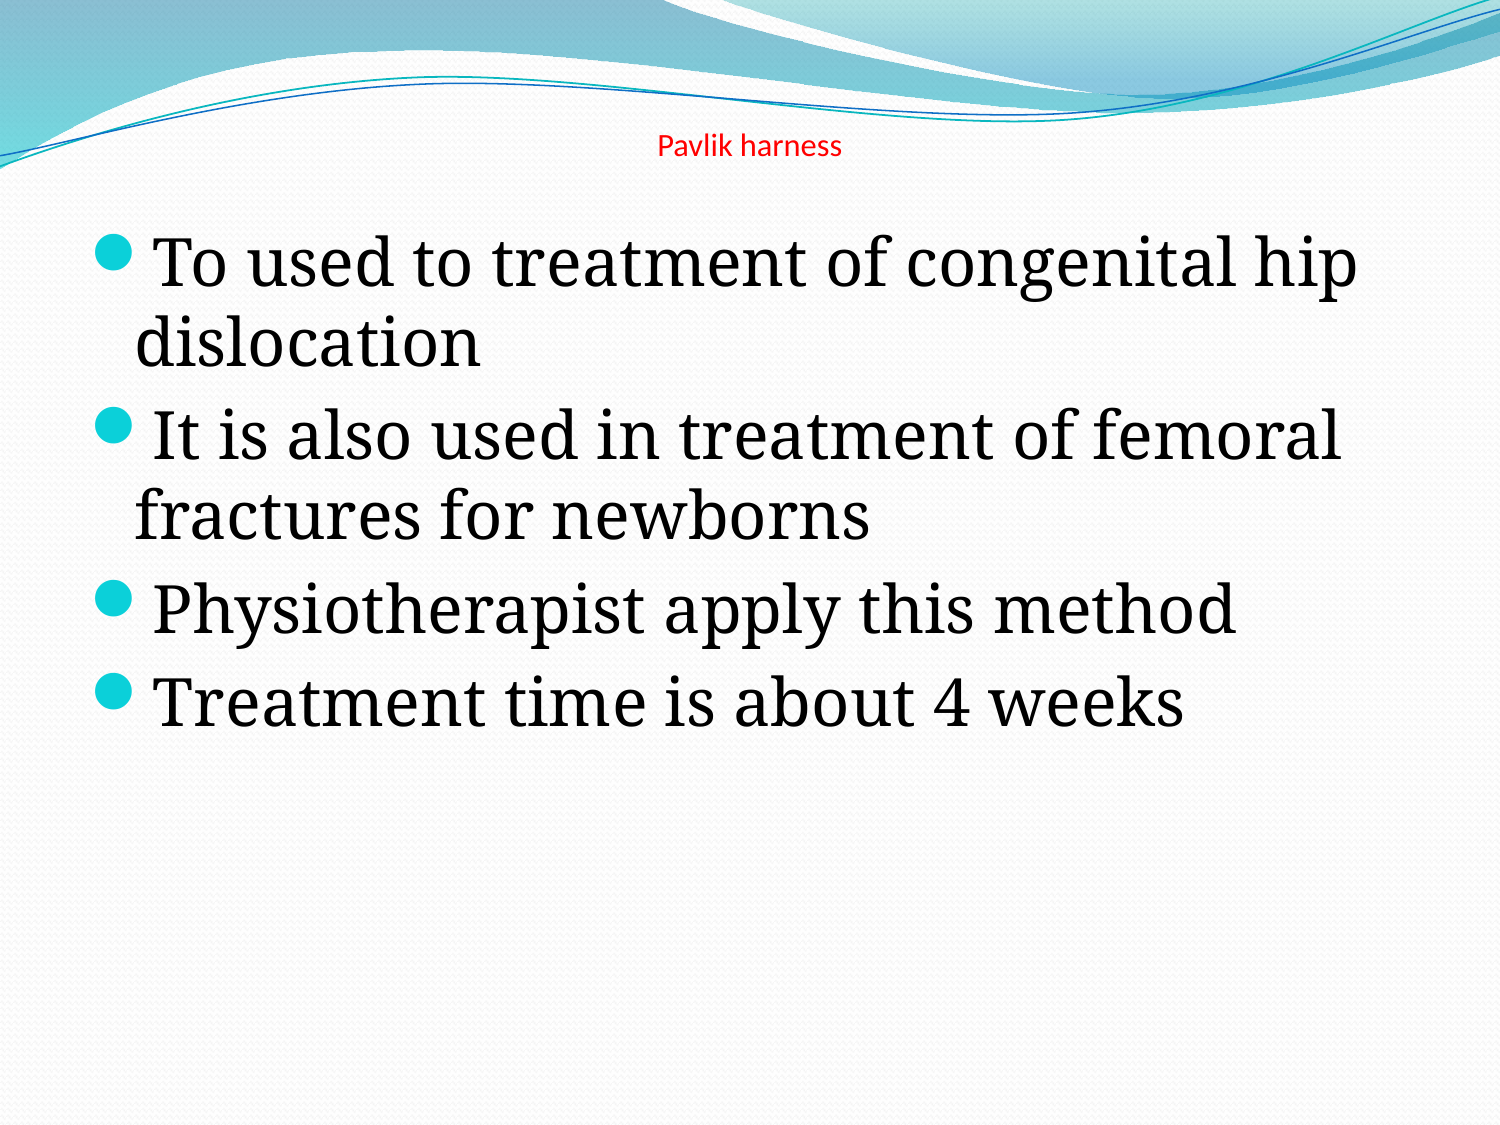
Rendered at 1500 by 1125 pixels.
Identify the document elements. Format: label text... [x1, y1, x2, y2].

list To used to treatment of congenital hip dislocation It is also used in treatment of femoral fractures for newborns Physiotherapist apply this method Treatment time is about 4 weeks [75, 212, 1425, 1038]
title Pavlik harness [75, 115, 1425, 163]
